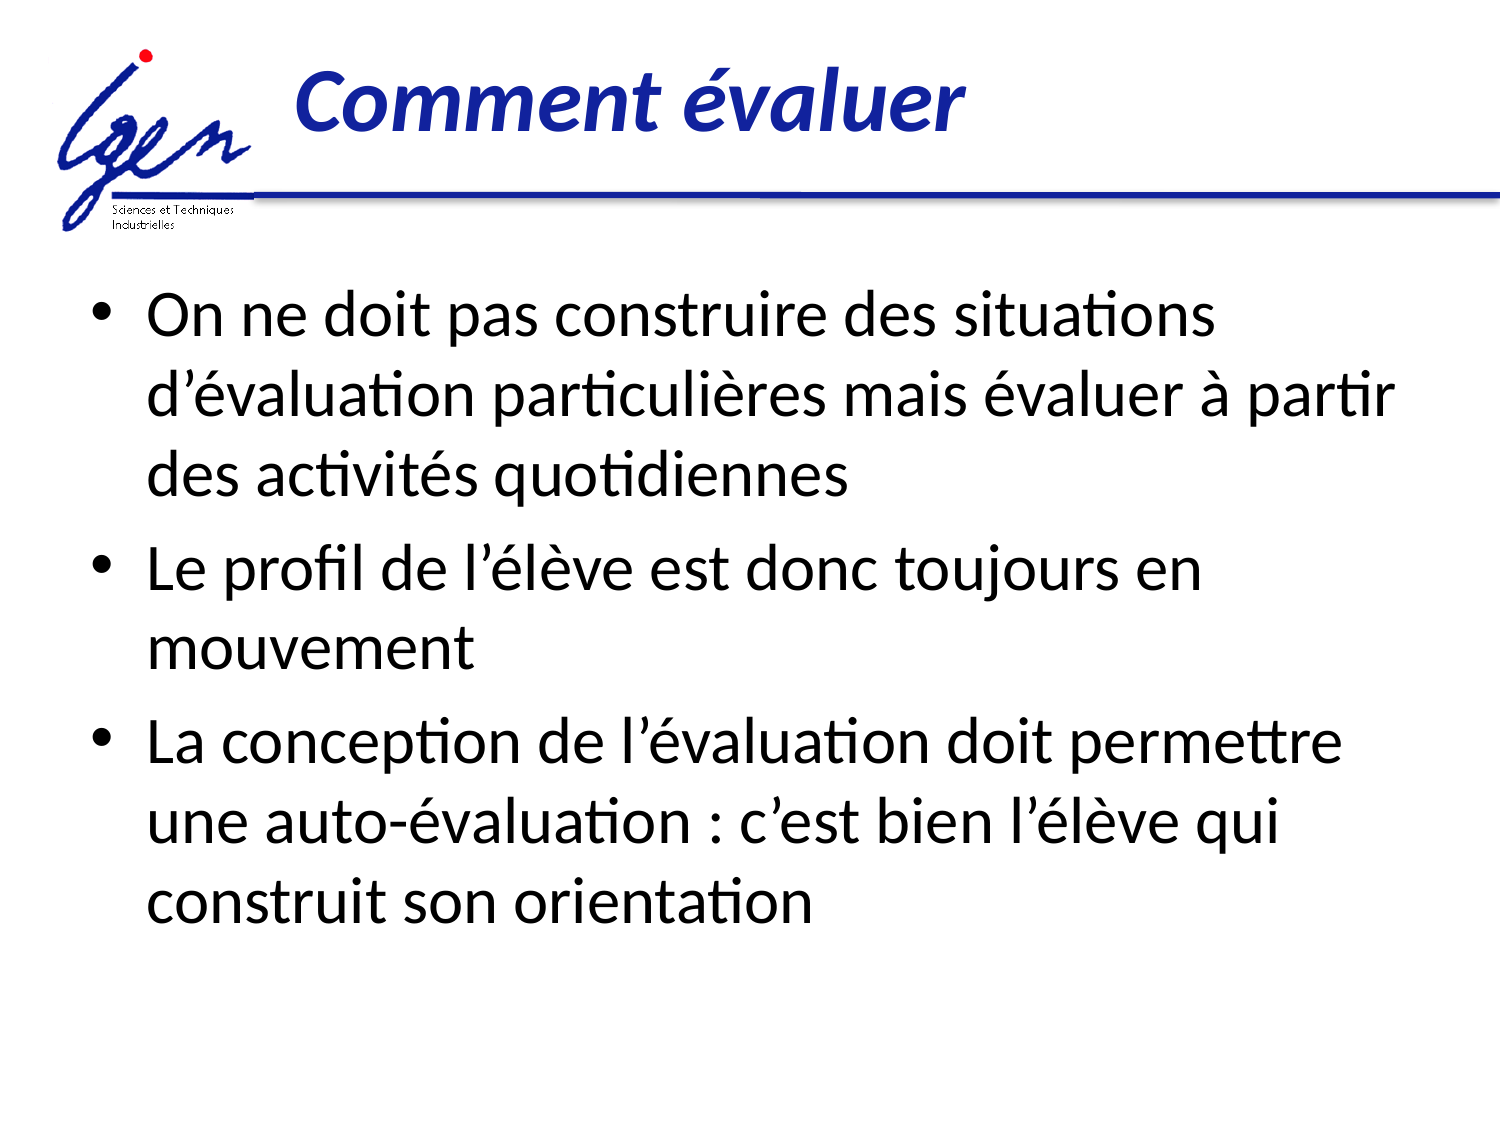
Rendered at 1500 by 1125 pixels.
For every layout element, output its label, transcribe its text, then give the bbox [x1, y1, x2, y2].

list On ne doit pas construire des situations d’évaluation particulières mais évaluer à partir des activités quotidiennes Le profil de l’élève est donc toujours en mouvement La conception de l’évaluation doit permettre une auto-évaluation : c’est bien l’élève qui construit son orientation [75, 262, 1425, 1005]
title Comment évaluer [279, 1, 1425, 189]
picture [48, 47, 254, 235]
